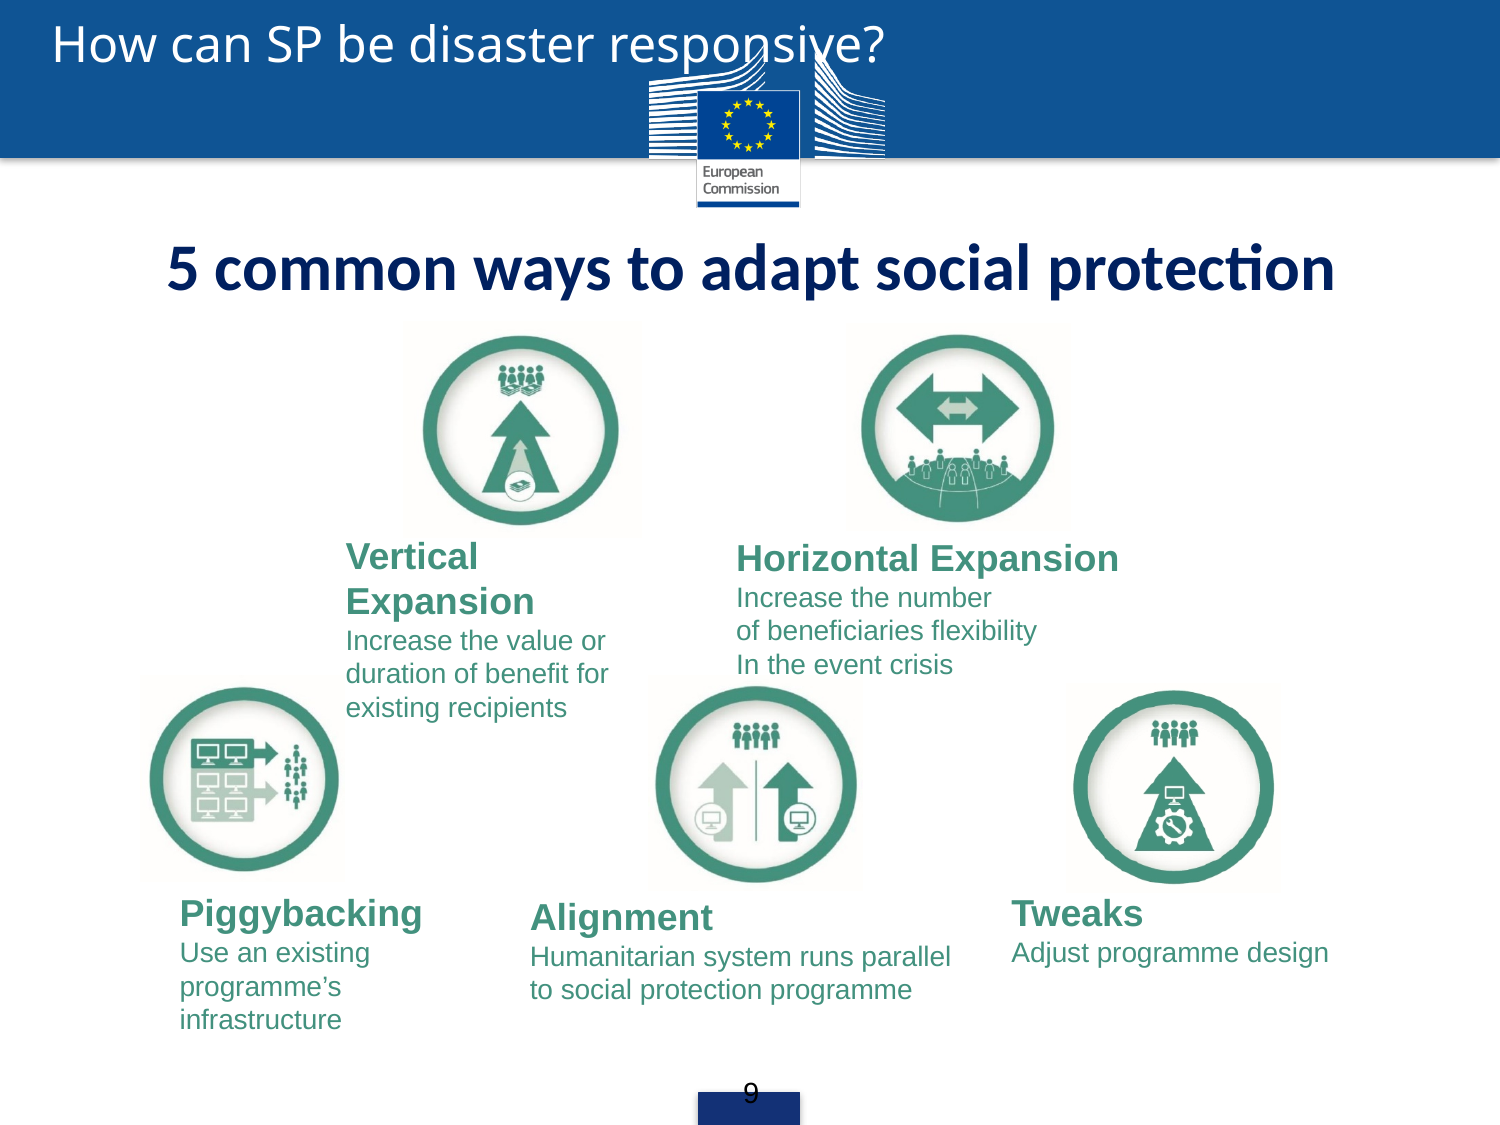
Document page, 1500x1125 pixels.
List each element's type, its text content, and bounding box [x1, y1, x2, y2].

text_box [140, 320, 1355, 1046]
slide_number 9 [728, 1066, 771, 1111]
picture [649, 78, 885, 208]
title 5 common ways to adapt social protection [92, 218, 1438, 309]
text_box How can SP be disaster responsive? [45, 6, 892, 78]
